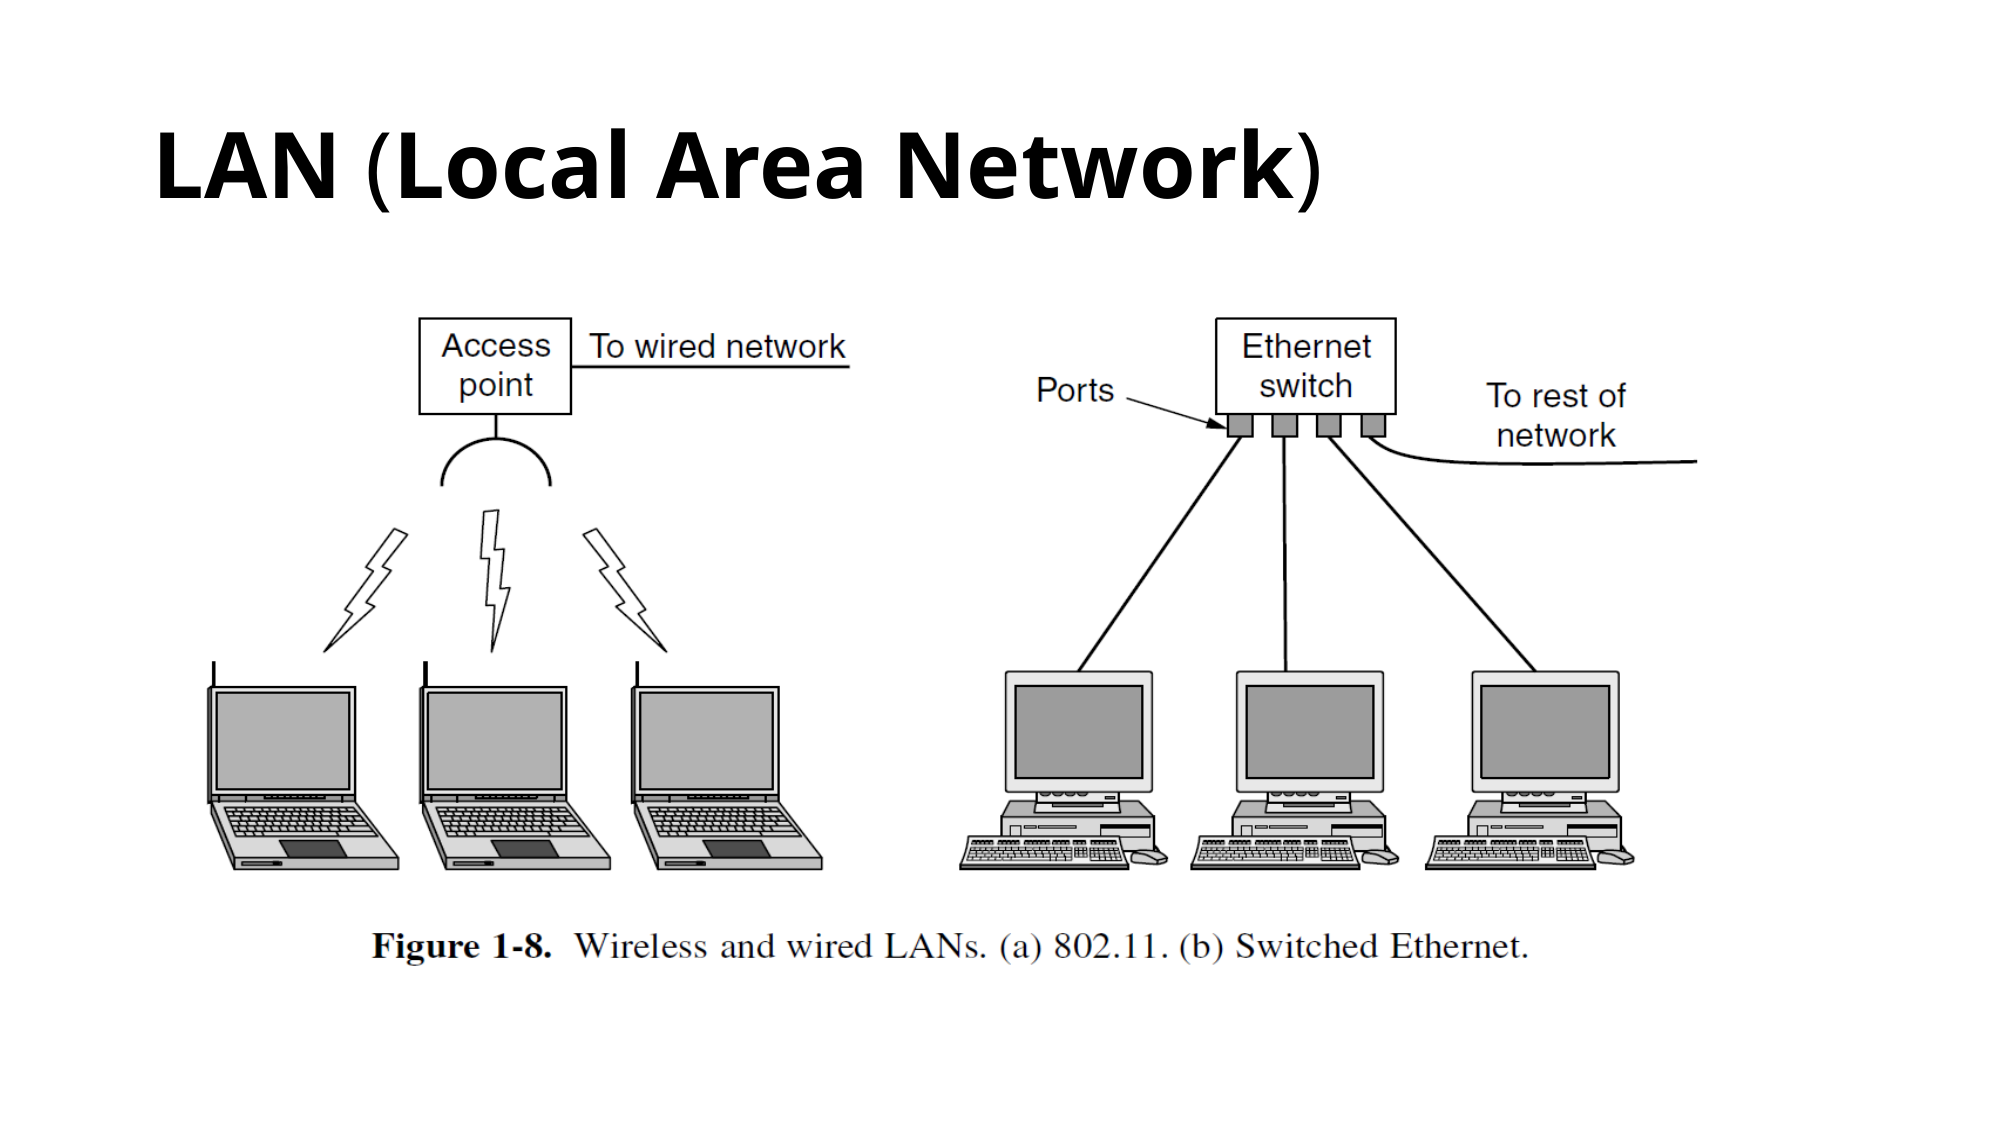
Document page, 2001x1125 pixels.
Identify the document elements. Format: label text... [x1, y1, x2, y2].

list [137, 277, 1769, 994]
title LAN (Local Area Network) [137, 59, 1863, 278]
